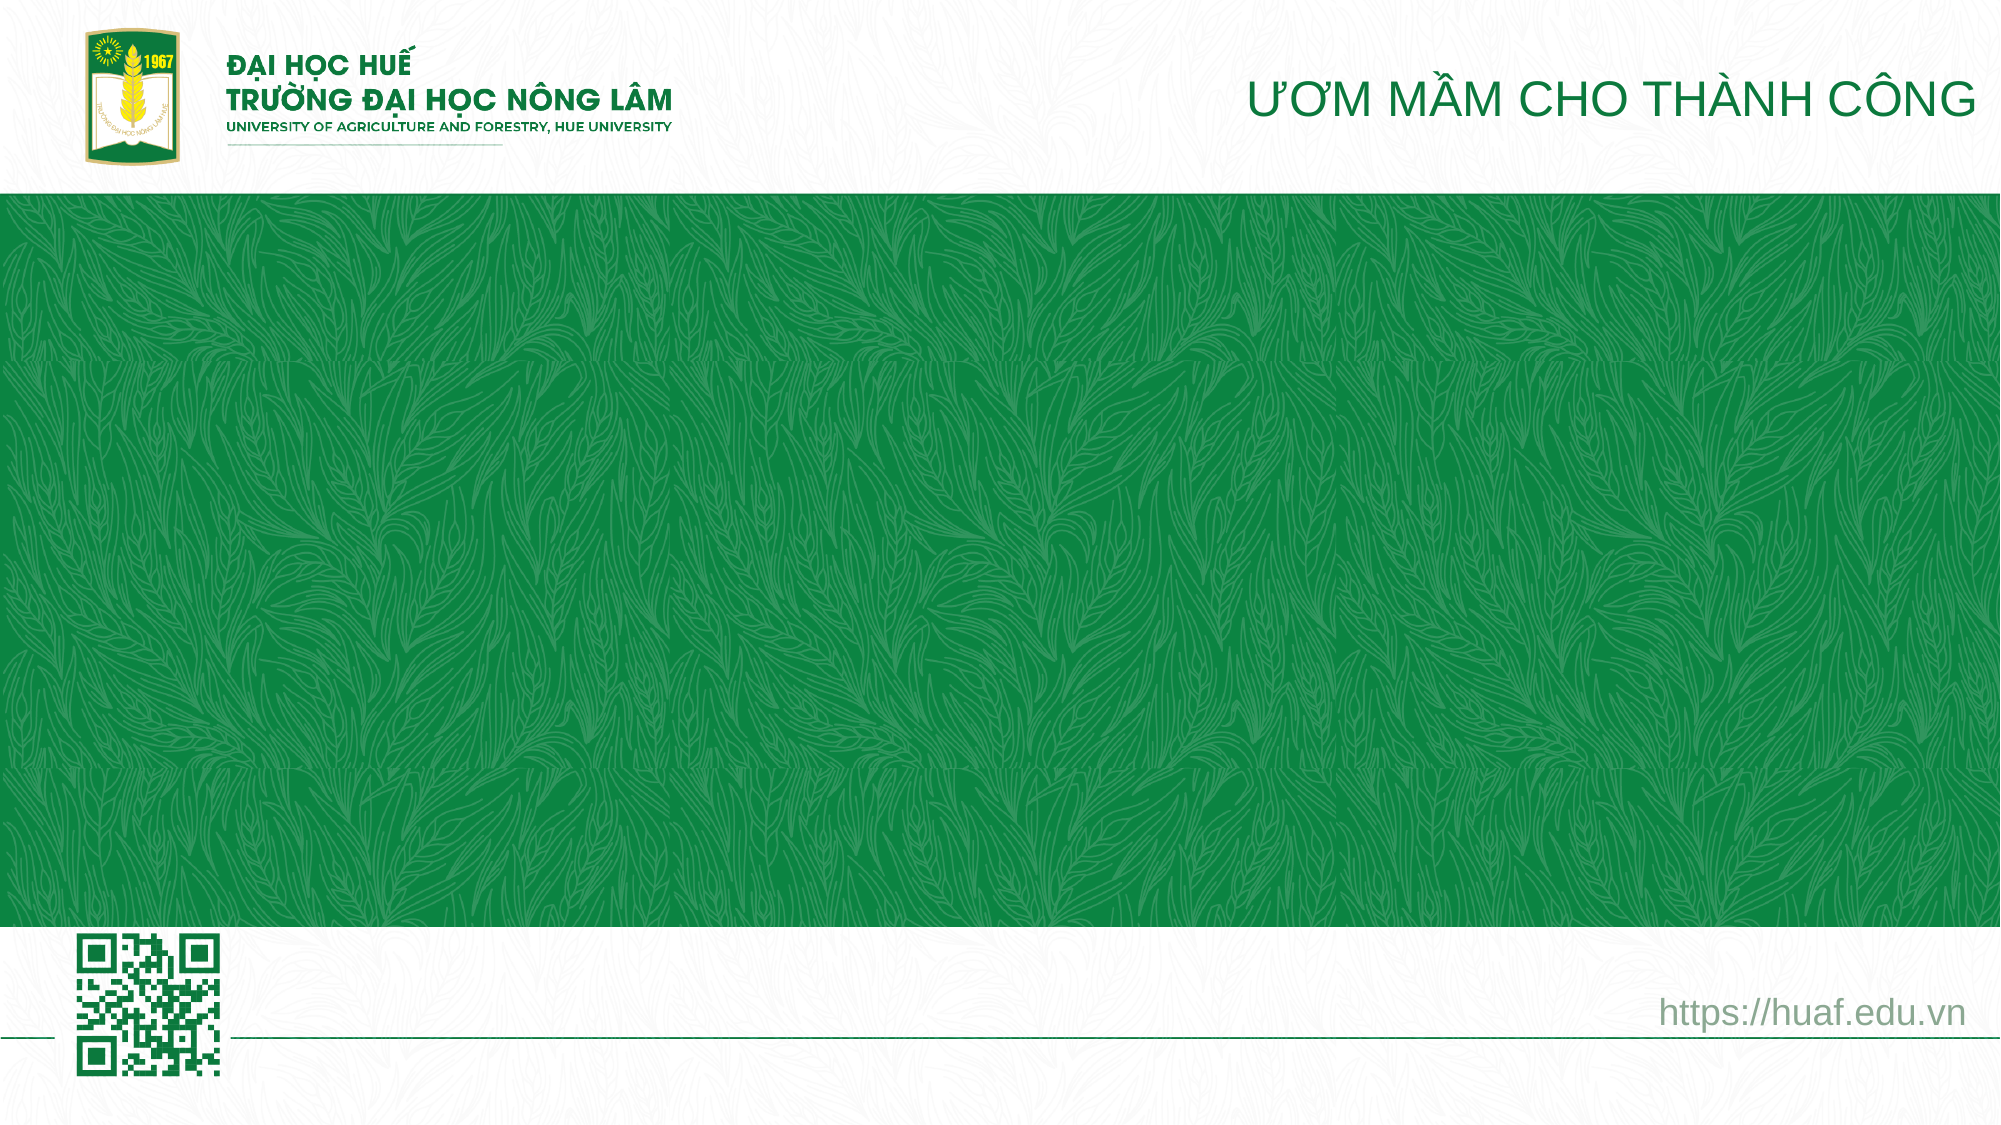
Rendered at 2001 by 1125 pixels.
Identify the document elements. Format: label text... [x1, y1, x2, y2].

footer https://huaf.edu.vn [1625, 979, 2000, 1041]
picture [0, 0, 2000, 1125]
